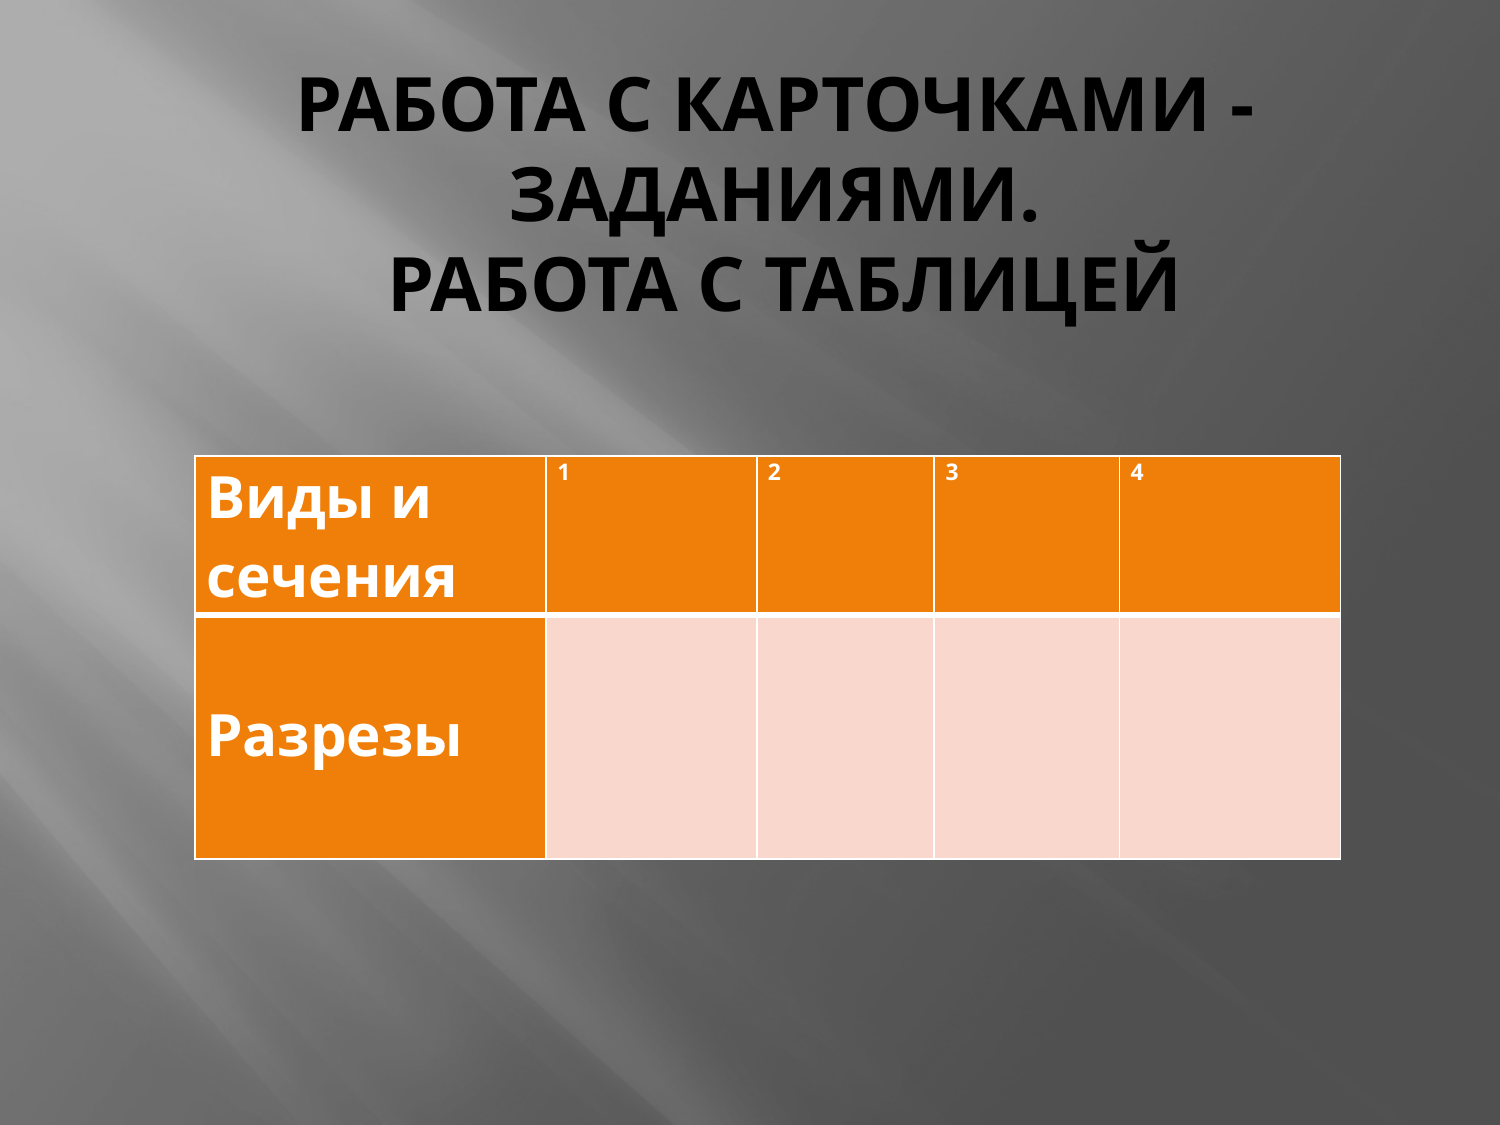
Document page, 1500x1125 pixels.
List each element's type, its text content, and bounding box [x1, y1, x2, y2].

table_cell [935, 618, 1119, 858]
table_cell Разрезы [196, 618, 545, 858]
table_header 2 [758, 457, 933, 612]
table_cell [758, 618, 933, 858]
table_header 3 [935, 457, 1119, 612]
table_cell [1120, 618, 1340, 858]
title Работа с карточками - заданиями. Работа с таблицей [100, 90, 1451, 327]
table_cell [547, 618, 756, 858]
table_header 4 [1120, 457, 1340, 612]
table_header Виды и сечения [196, 457, 545, 612]
table_header 1 [547, 457, 756, 612]
